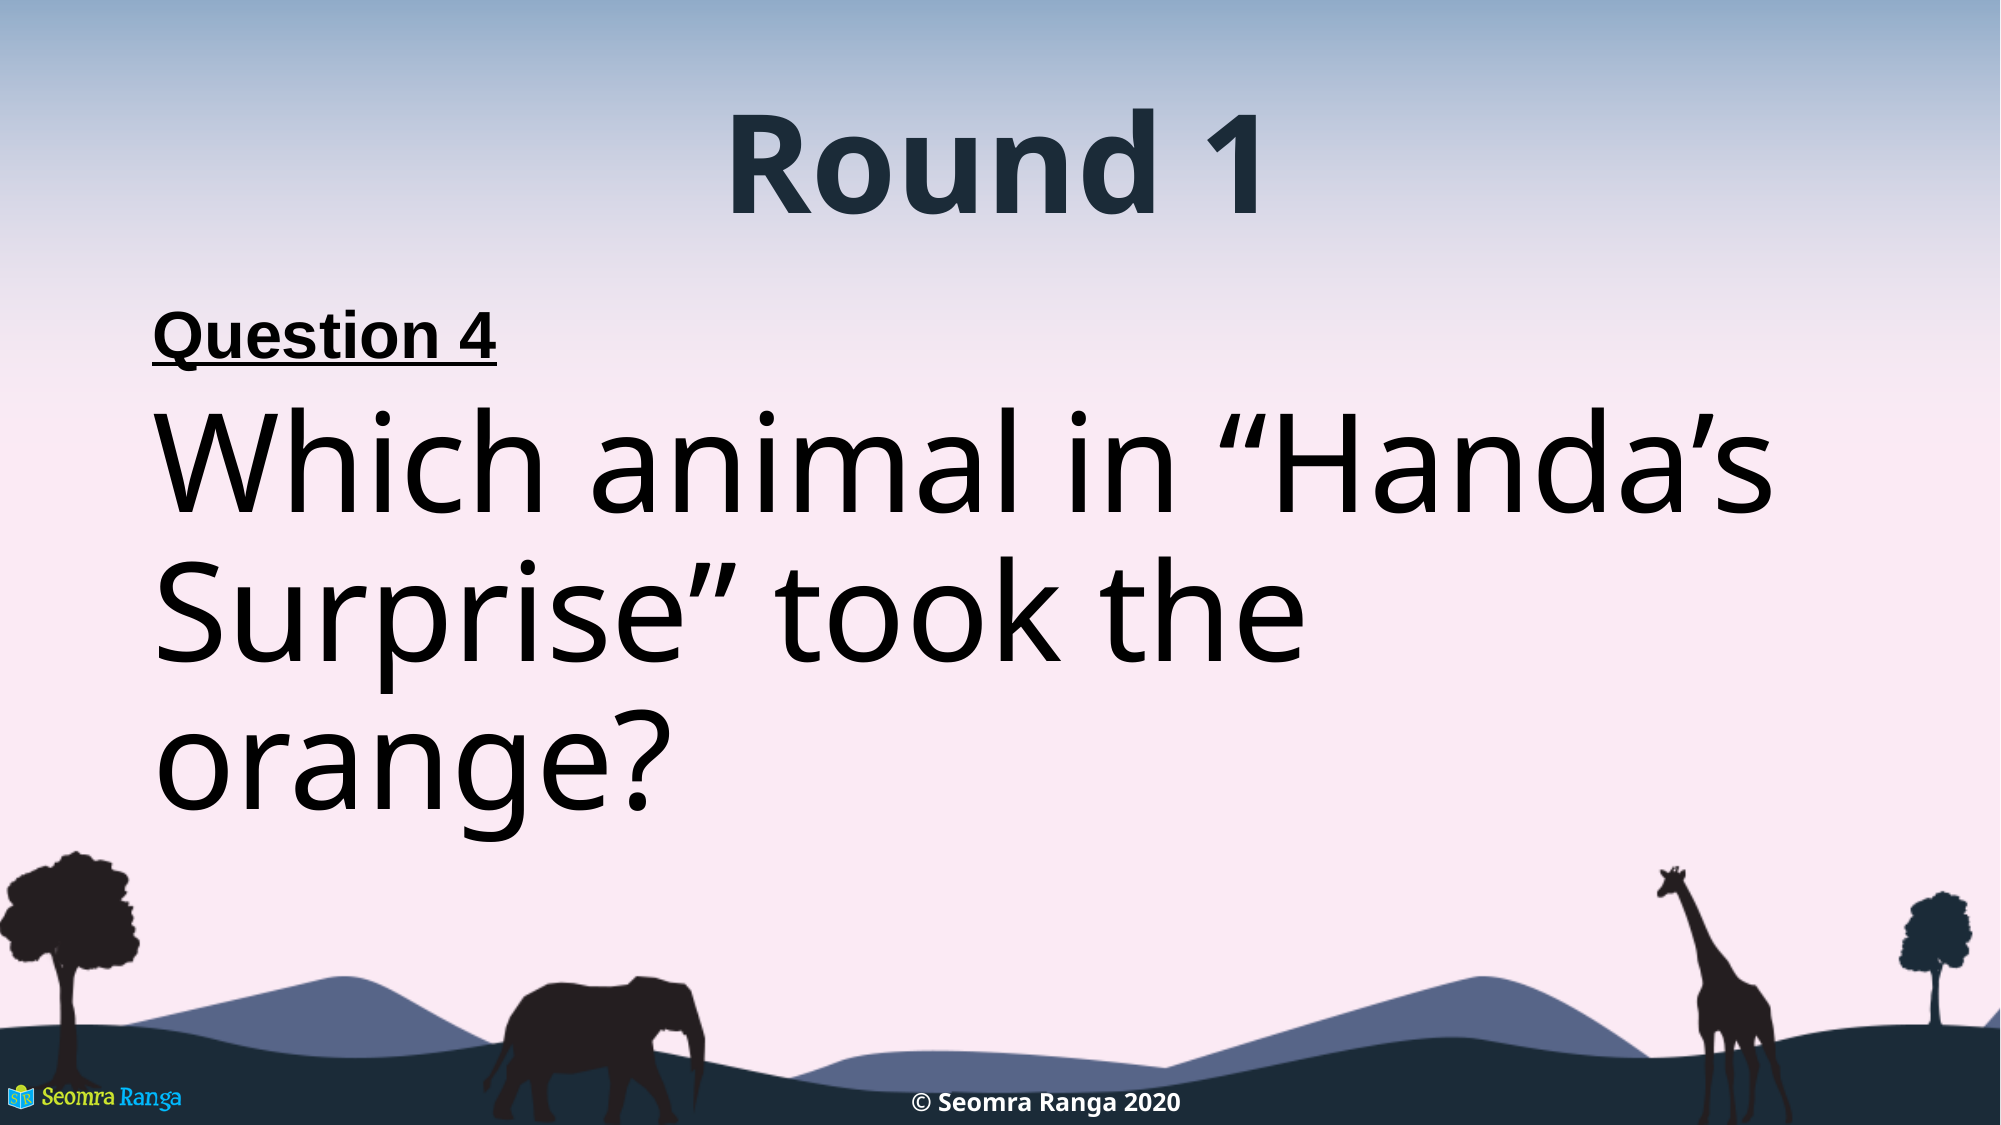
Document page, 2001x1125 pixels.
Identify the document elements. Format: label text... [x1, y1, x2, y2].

text_box © Seomra Ranga 2020 www.seomraranga.com [762, 1079, 1330, 1125]
title Round 1 [137, 59, 1863, 278]
list Question 4 Which animal in “Handa’s Surprise” took the orange? [137, 293, 1863, 1014]
picture [0, 0, 2001, 1125]
